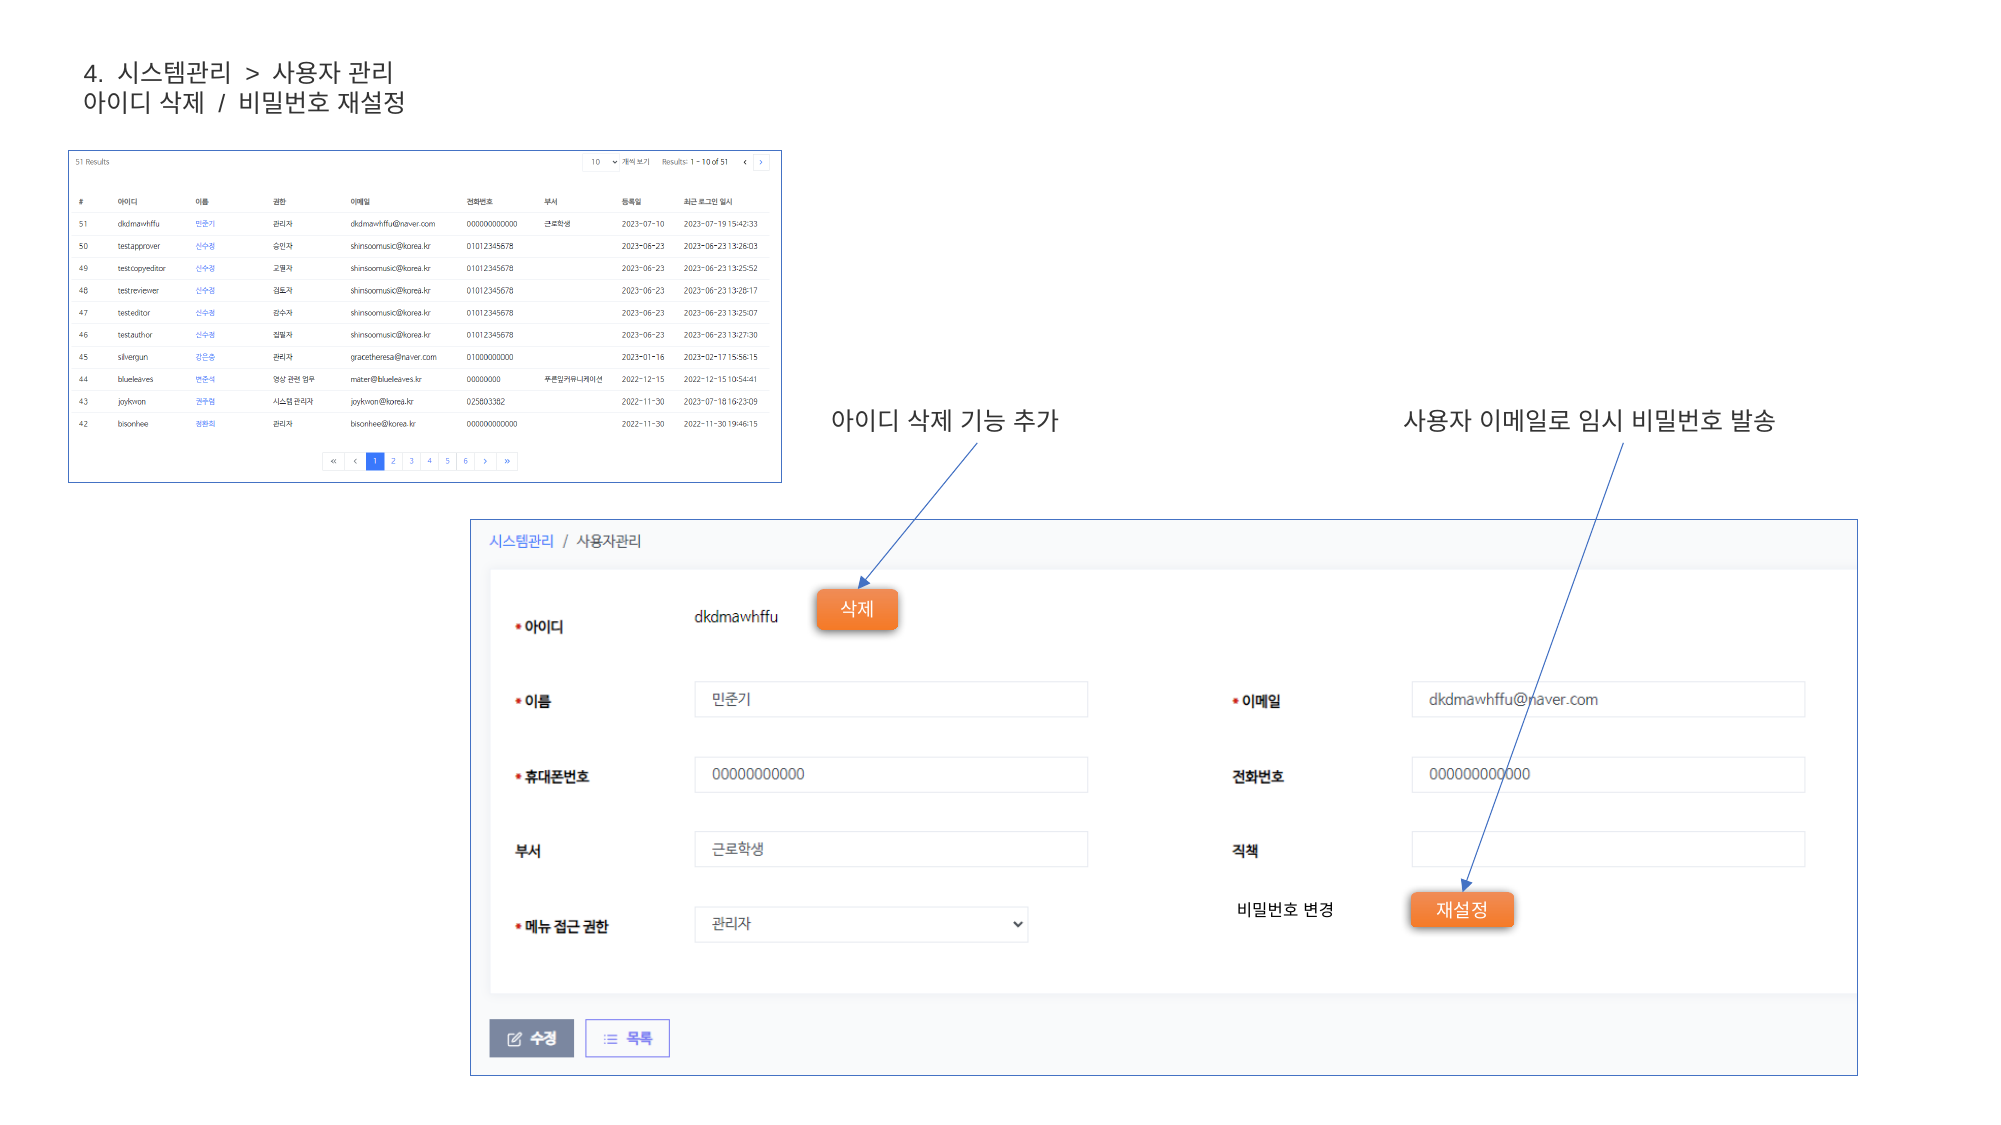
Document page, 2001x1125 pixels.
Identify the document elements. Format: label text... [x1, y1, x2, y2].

picture [470, 519, 1858, 1076]
text_box 4. 시스템관리 > 사용자 관리 아이디 삭제 / 비밀번호 재설정 [68, 49, 1591, 125]
text_box 아이디 삭제 기능 추가 [817, 398, 1138, 443]
picture [68, 150, 782, 483]
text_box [1462, 443, 1624, 893]
text_box 사용자 이메일로 임시 비밀번호 발송 [1388, 398, 1858, 443]
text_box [857, 443, 978, 589]
